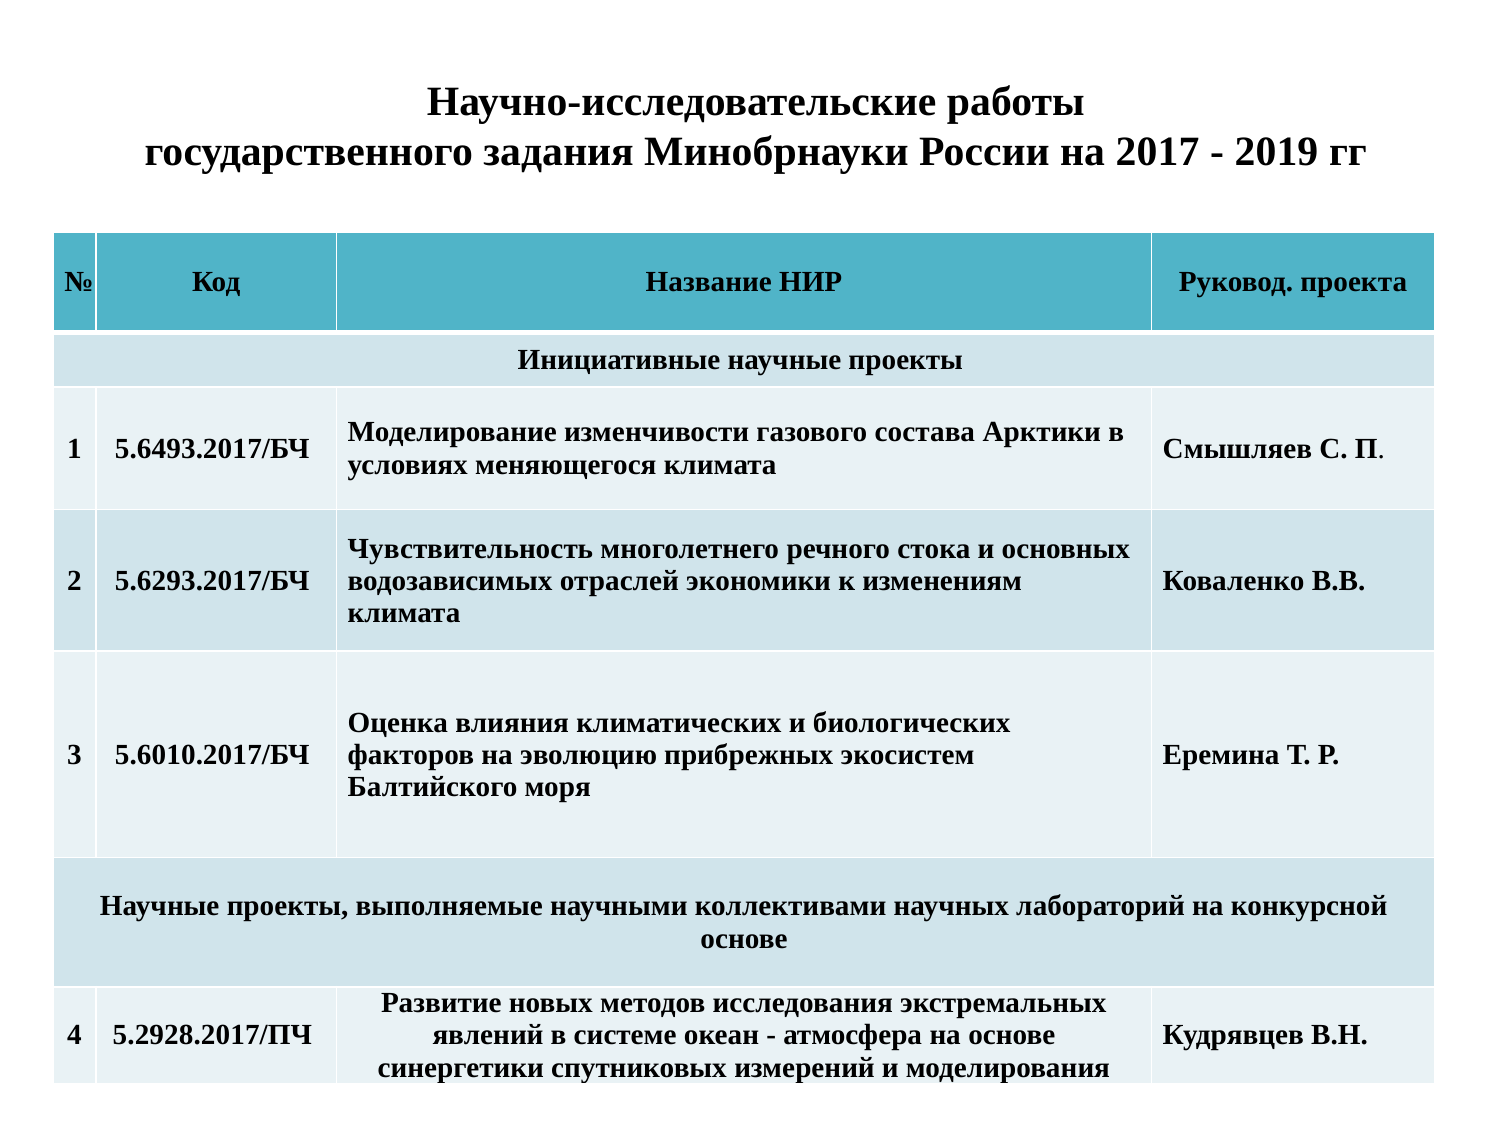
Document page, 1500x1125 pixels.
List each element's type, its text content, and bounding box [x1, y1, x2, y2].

table_cell 2 [54, 510, 95, 650]
table_cell 1 [54, 388, 95, 509]
table_cell Смышляев С. П. [1152, 388, 1434, 509]
table_cell Еремина Т. Р. [1152, 652, 1434, 857]
table_header Код [97, 233, 336, 330]
table_cell 5.6293.2017/БЧ [97, 510, 336, 650]
table_cell Моделирование изменчивости газового состава Арктики в условиях меняющегося климата [337, 388, 1151, 509]
table_cell Оценка влияния климатических и биологических факторов на эволюцию прибрежных экосистем Балтийского моря [337, 652, 1151, 857]
text_box Научно-исследовательские работы государственного задания Минобрнауки России на 2017 - 2019 гг [64, 66, 1447, 182]
table_cell 3 [54, 652, 95, 857]
table_cell 5.2928.2017/ПЧ [97, 988, 336, 1083]
table_cell Чувствительность многолетнего речного стока и основных водозависимых отраслей экономики к изменениям климата [337, 510, 1151, 650]
table_cell Развитие новых методов исследования экстремальных явлений в системе океан - атмосфера на основе синергетики спутниковых измерений и моделирования [337, 988, 1151, 1083]
table_cell Кудрявцев В.Н. [1152, 988, 1434, 1083]
table_cell 4 [54, 988, 95, 1083]
table_cell 5.6010.2017/БЧ [97, 652, 336, 857]
table_cell Коваленко В.В. [1152, 510, 1434, 650]
table_header Название НИР [337, 233, 1151, 330]
table_cell 5.6493.2017/БЧ [97, 388, 336, 509]
table_cell Научные проекты, выполняемые научными коллективами научных лабораторий на конкурсной основе [54, 858, 1434, 986]
table_cell Инициативные научные проекты [54, 335, 1434, 386]
table_header Руковод. проекта [1152, 233, 1434, 330]
table_header № [54, 233, 95, 330]
